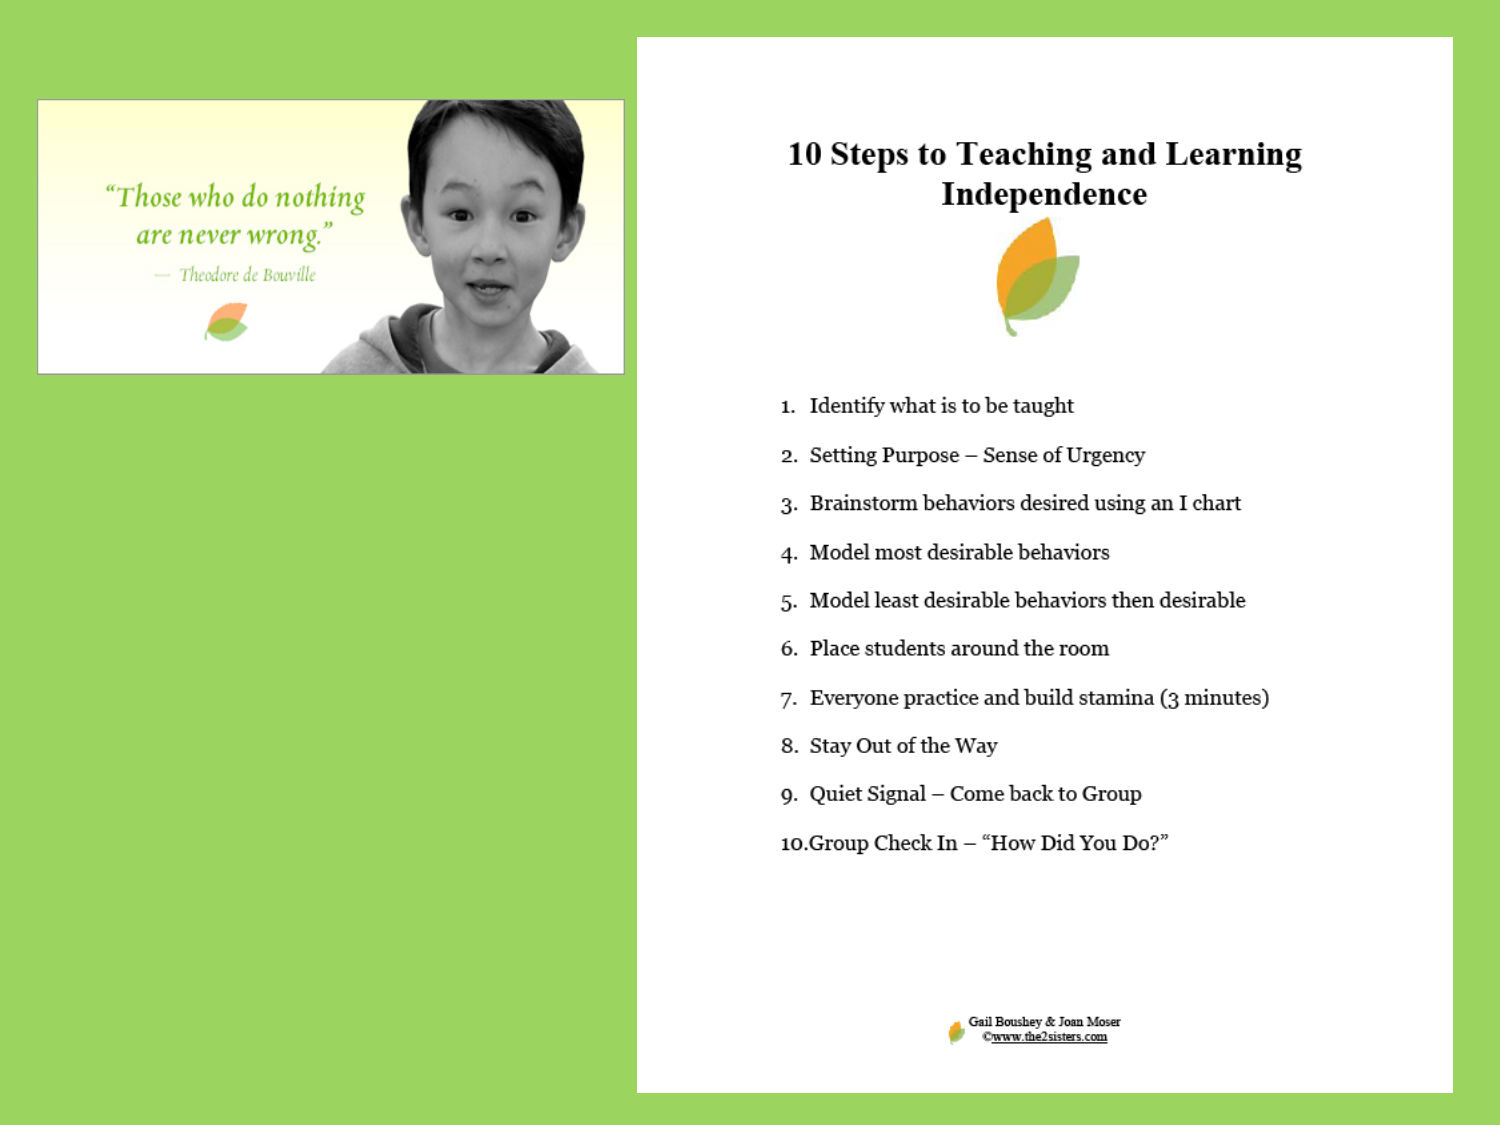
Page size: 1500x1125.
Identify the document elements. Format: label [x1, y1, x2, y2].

list [637, 37, 1453, 1094]
picture [37, 99, 626, 376]
